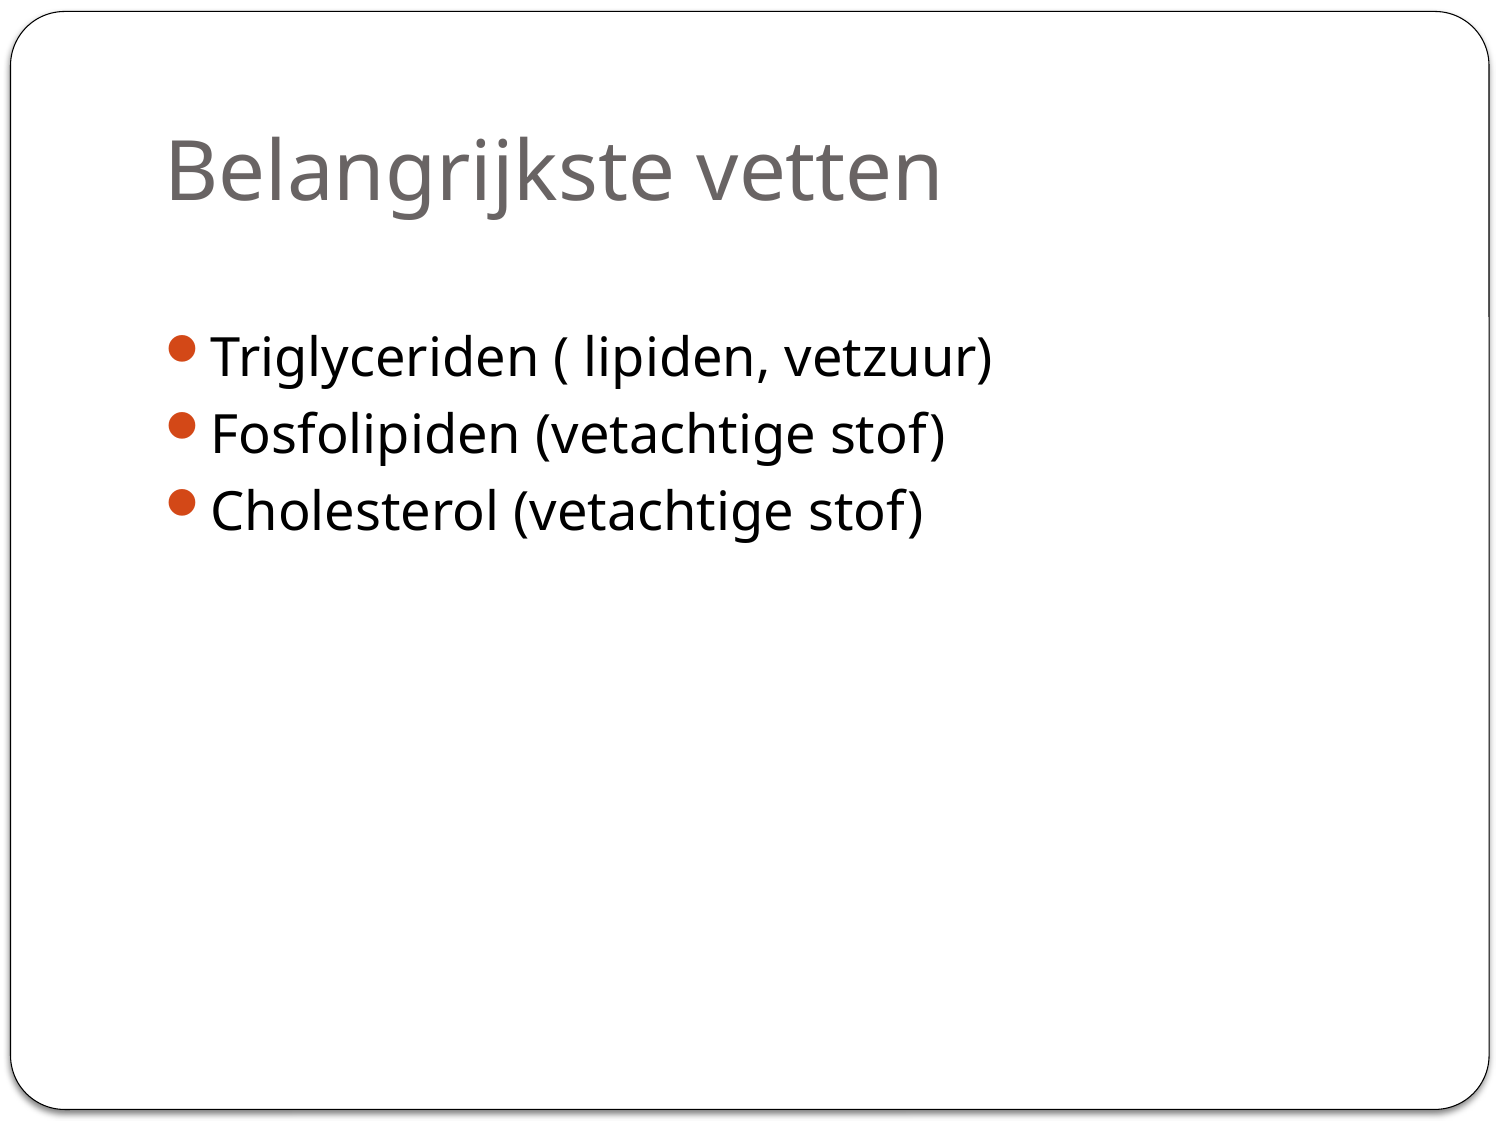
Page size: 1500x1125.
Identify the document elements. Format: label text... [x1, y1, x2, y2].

title Belangrijkste vetten [150, 45, 1425, 233]
list Triglyceriden ( lipiden, vetzuur) Fosfolipiden (vetachtige stof) Cholesterol (vetachtige stof) [150, 237, 1483, 988]
